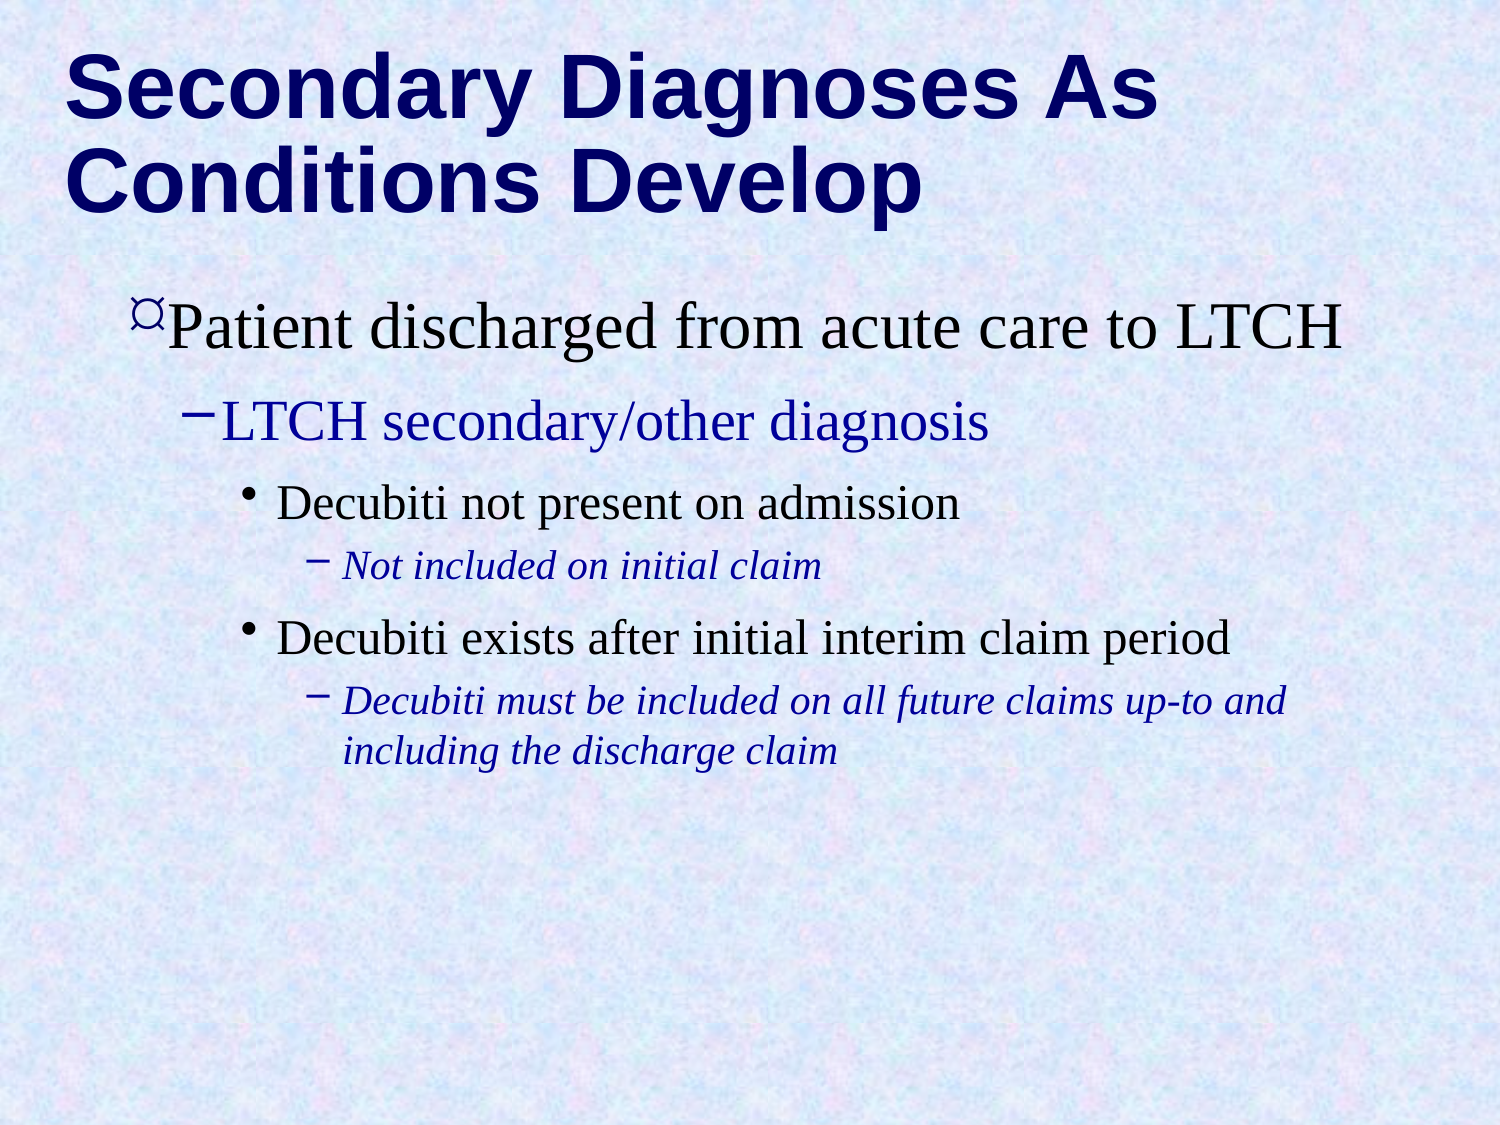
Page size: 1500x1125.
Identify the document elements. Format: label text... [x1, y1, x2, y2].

title Secondary Diagnoses As Conditions Develop [50, 37, 1450, 238]
list Patient discharged from acute care to LTCH LTCH secondary/other diagnosis Decubiti not present on admission Not included on initial claim Decubiti exists after initial interim claim period Decubiti must be included on all future claims up-to and including the discharge claim [112, 275, 1375, 1050]
